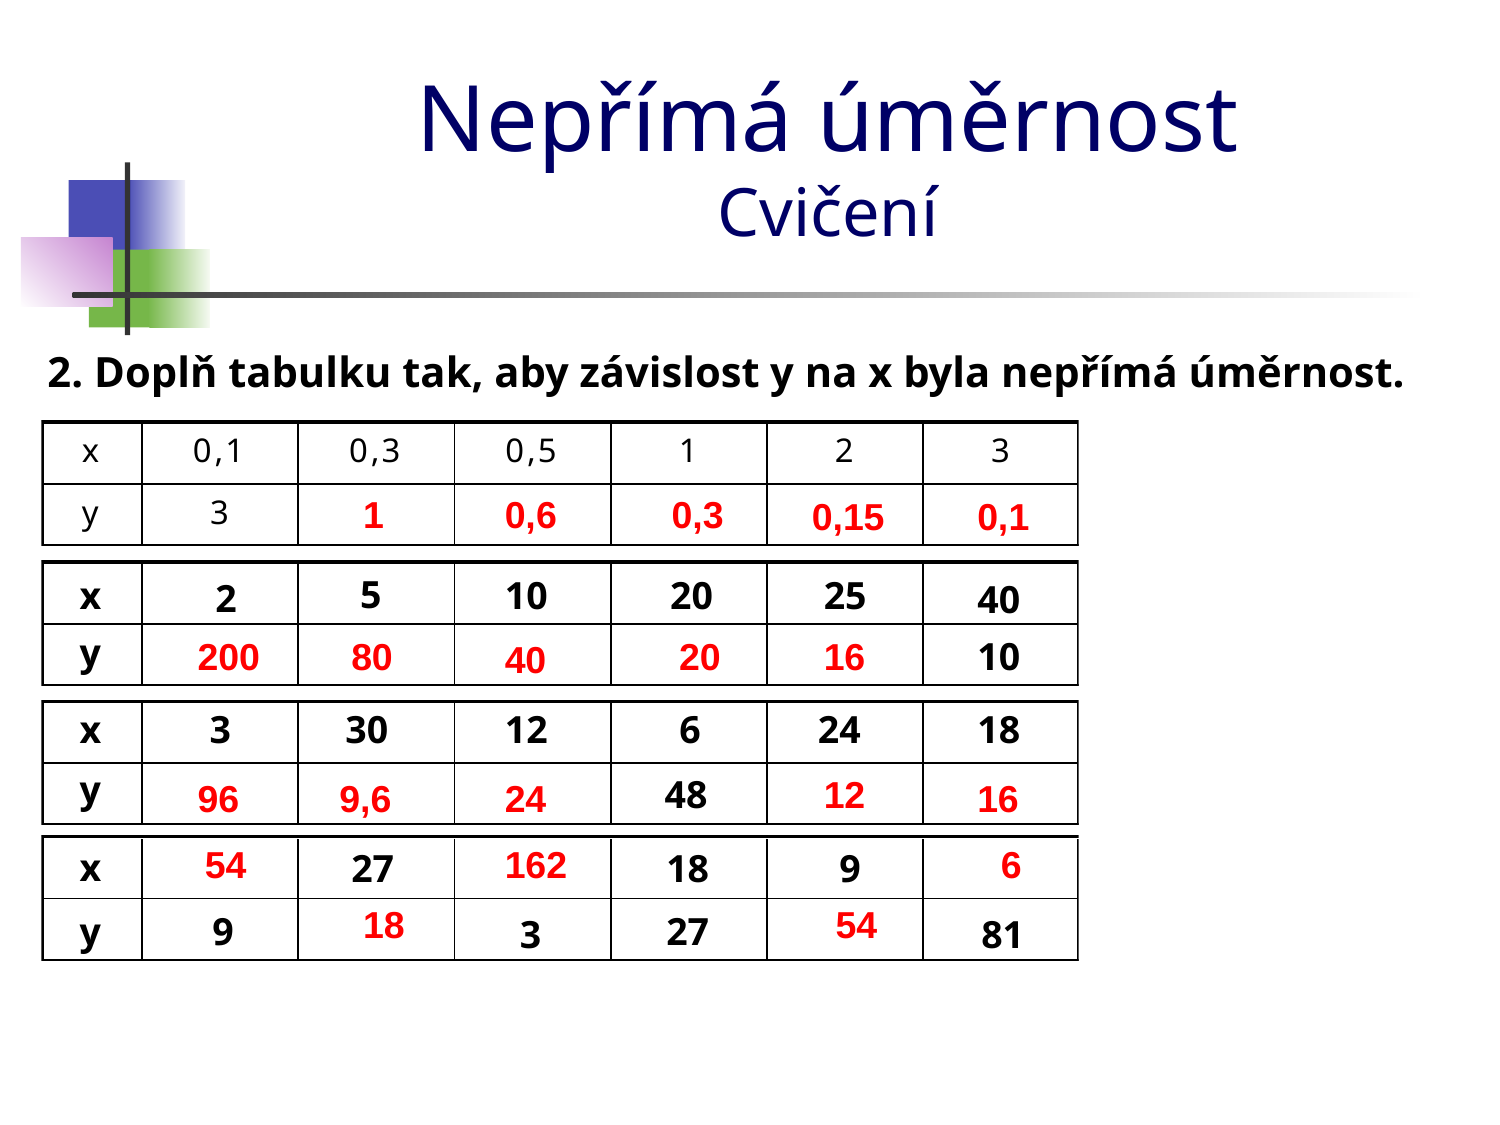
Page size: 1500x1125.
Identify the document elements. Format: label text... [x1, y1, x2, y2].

picture [41, 560, 1081, 688]
picture [41, 420, 1081, 548]
list 2. Doplň tabulku tak, aby závislost y na x byla nepřímá úměrnost. [17, 337, 1483, 457]
picture [41, 699, 1081, 827]
title Nepřímá úměrnost Cvičení [188, 34, 1468, 276]
picture [41, 835, 1081, 963]
